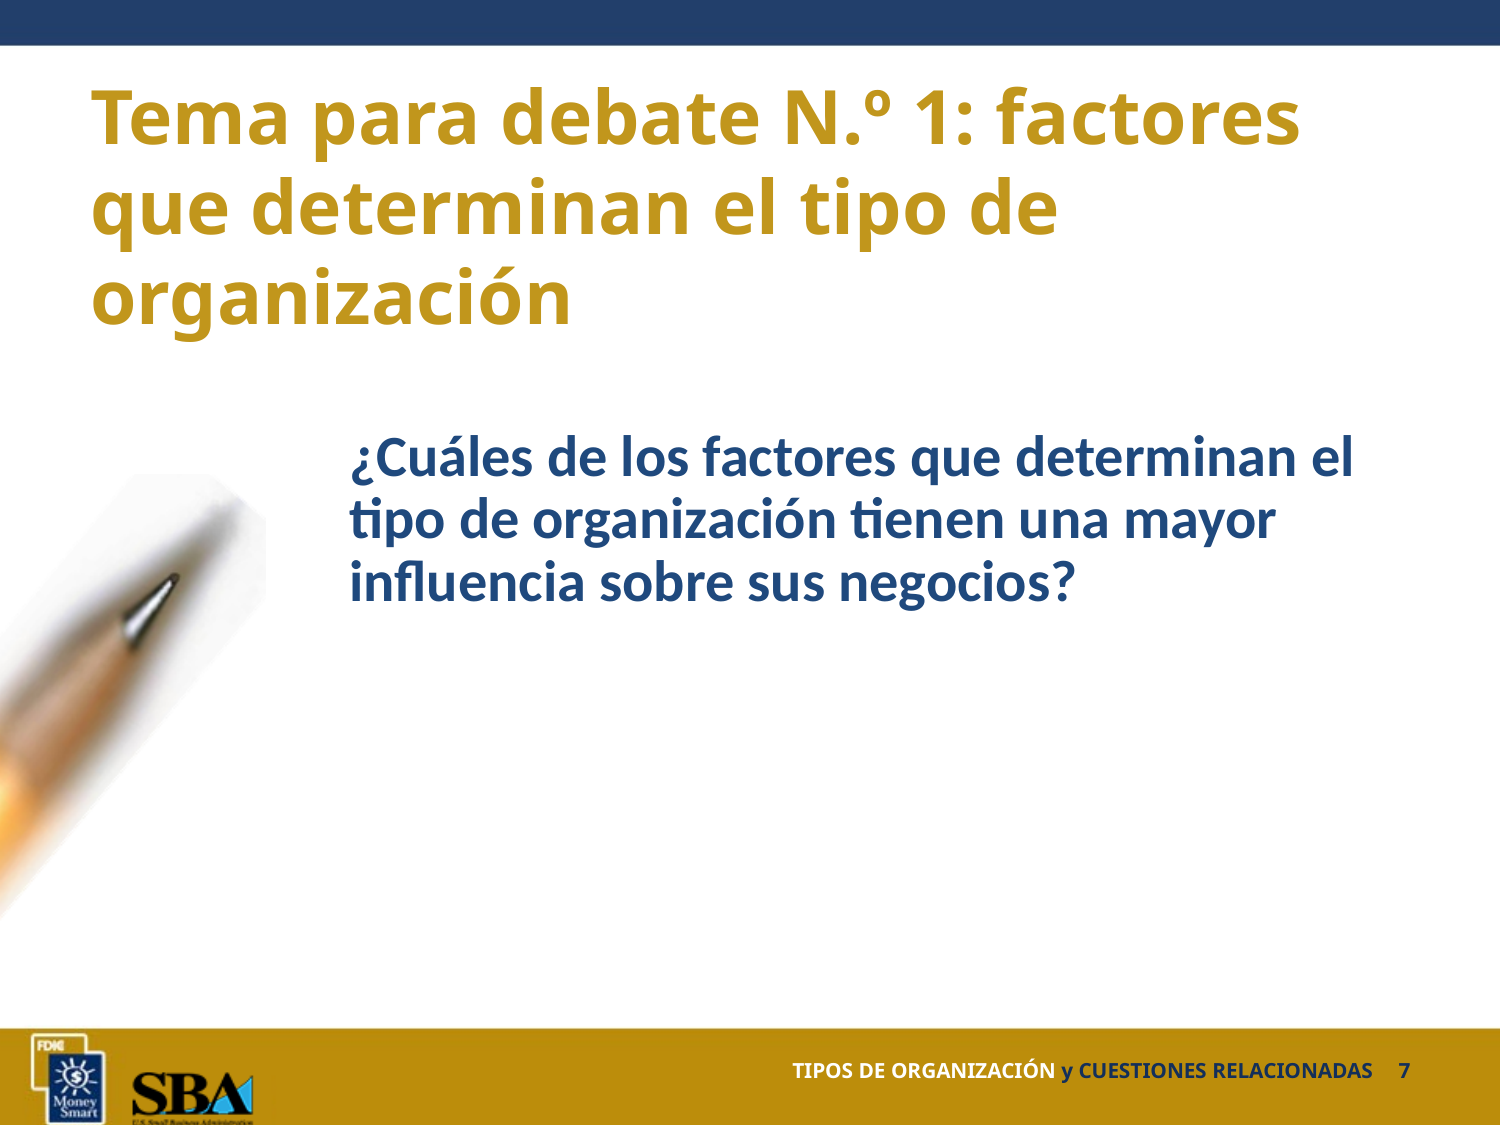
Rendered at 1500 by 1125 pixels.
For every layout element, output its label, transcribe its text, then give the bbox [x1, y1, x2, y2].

title Tema para debate N.º 1: factores que determinan el tipo de organización [74, 62, 1426, 163]
picture [0, 0, 1500, 1125]
text_box ¿Cuáles de los factores que determinan el tipo de organización tienen una mayor influencia sobre sus negocios? [334, 270, 1471, 621]
